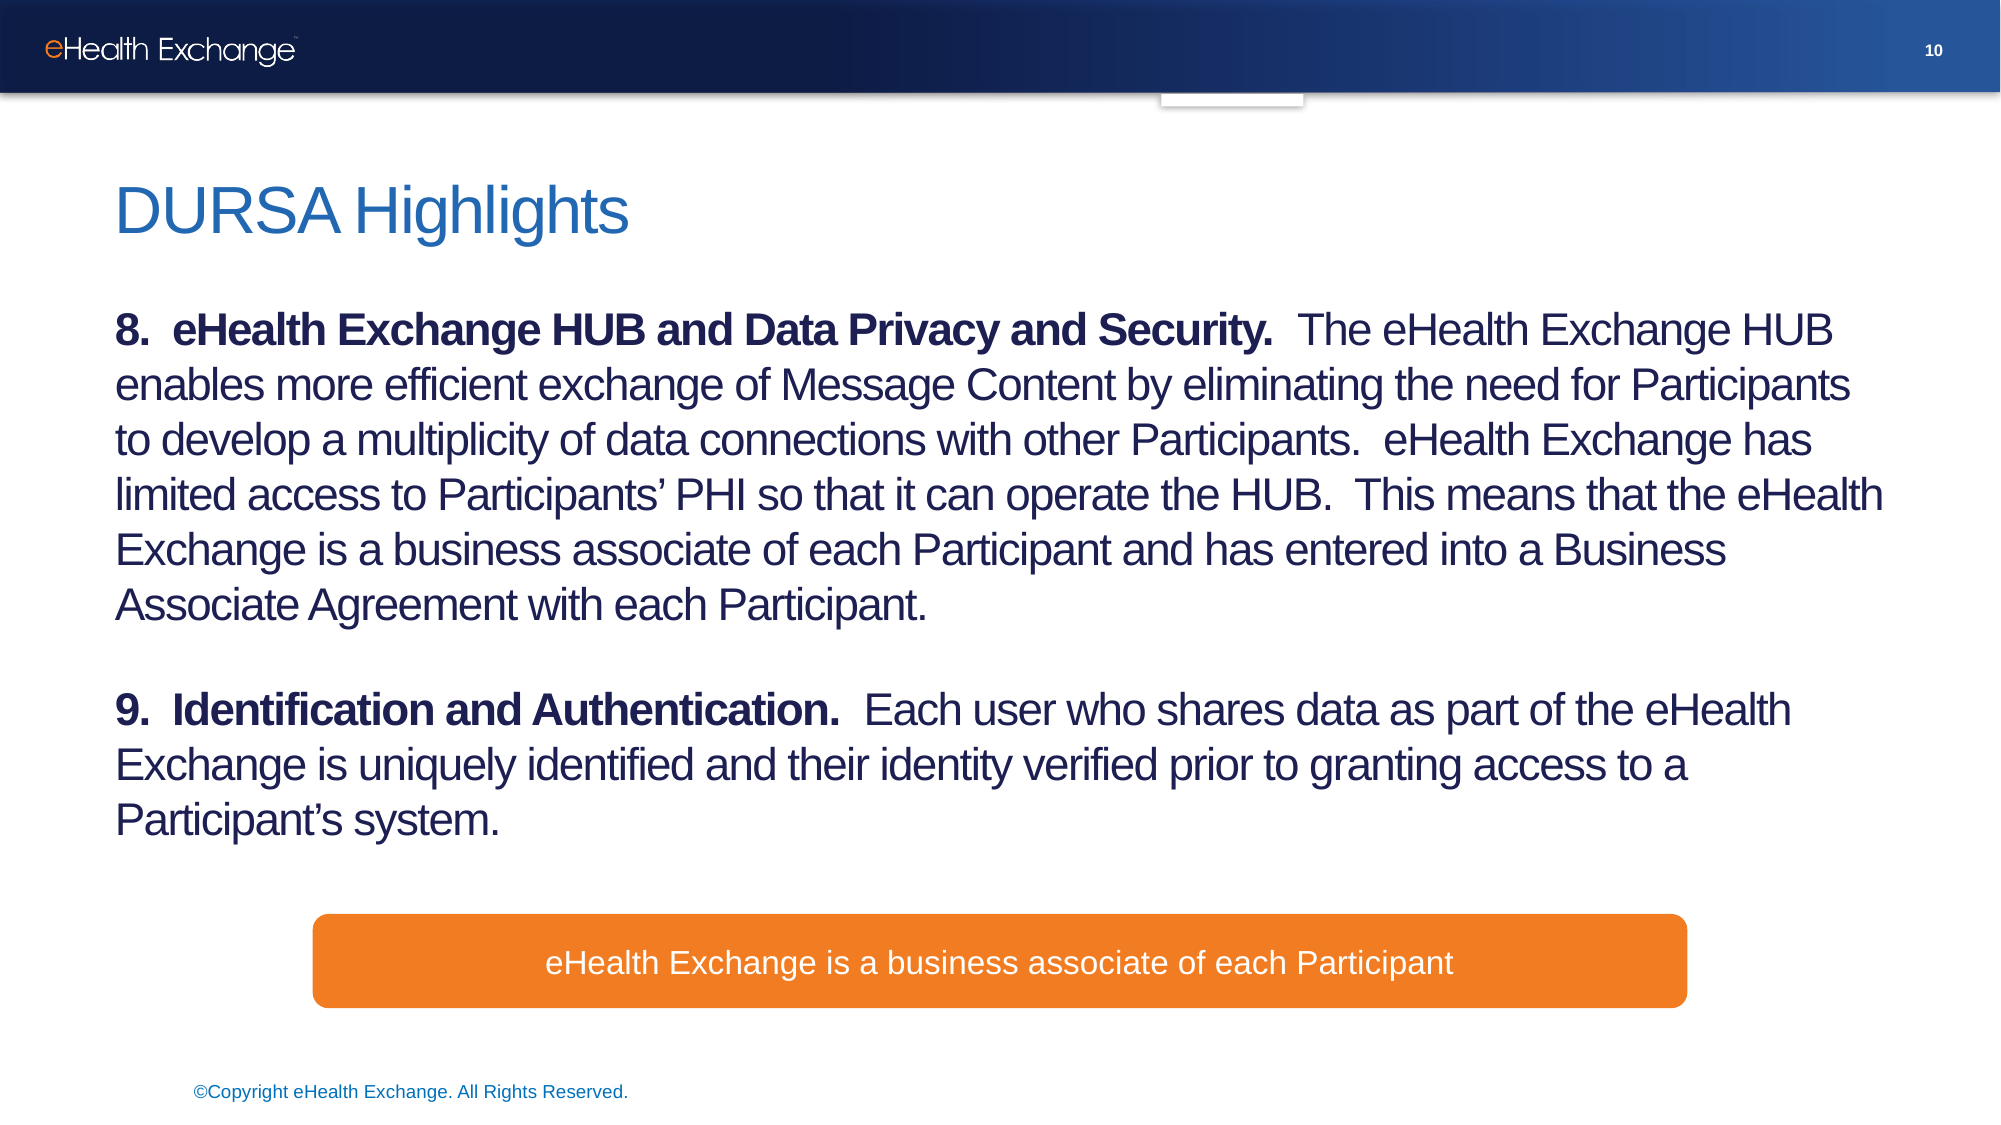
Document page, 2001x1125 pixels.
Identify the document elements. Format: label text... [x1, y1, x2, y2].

picture [15, 21, 316, 82]
list 8. eHealth Exchange HUB and Data Privacy and Security. The eHealth Exchange HUB enables more efficient exchange of Message Content by eliminating the need for Participants to develop a multiplicity of data connections with other Participants. eHealth Exchange has limited access to Participants’ PHI so that it can operate the HUB. This means that the eHealth Exchange is a business associate of each Participant and has entered into a Business Associate Agreement with each Participant. 9. Identification and Authentication. Each user who shares data as part of the eHealth Exchange is uniquely identified and their identity verified prior to granting access to a Participant’s system. [99, 292, 1900, 887]
title DURSA Highlights [99, 159, 1900, 292]
text_box eHealth Exchange is a business associate of each Participant [310, 911, 1690, 1011]
footer ©Copyright eHealth Exchange. All Rights Reserved. [178, 1057, 978, 1125]
slide_number 10 [1891, 32, 1958, 93]
